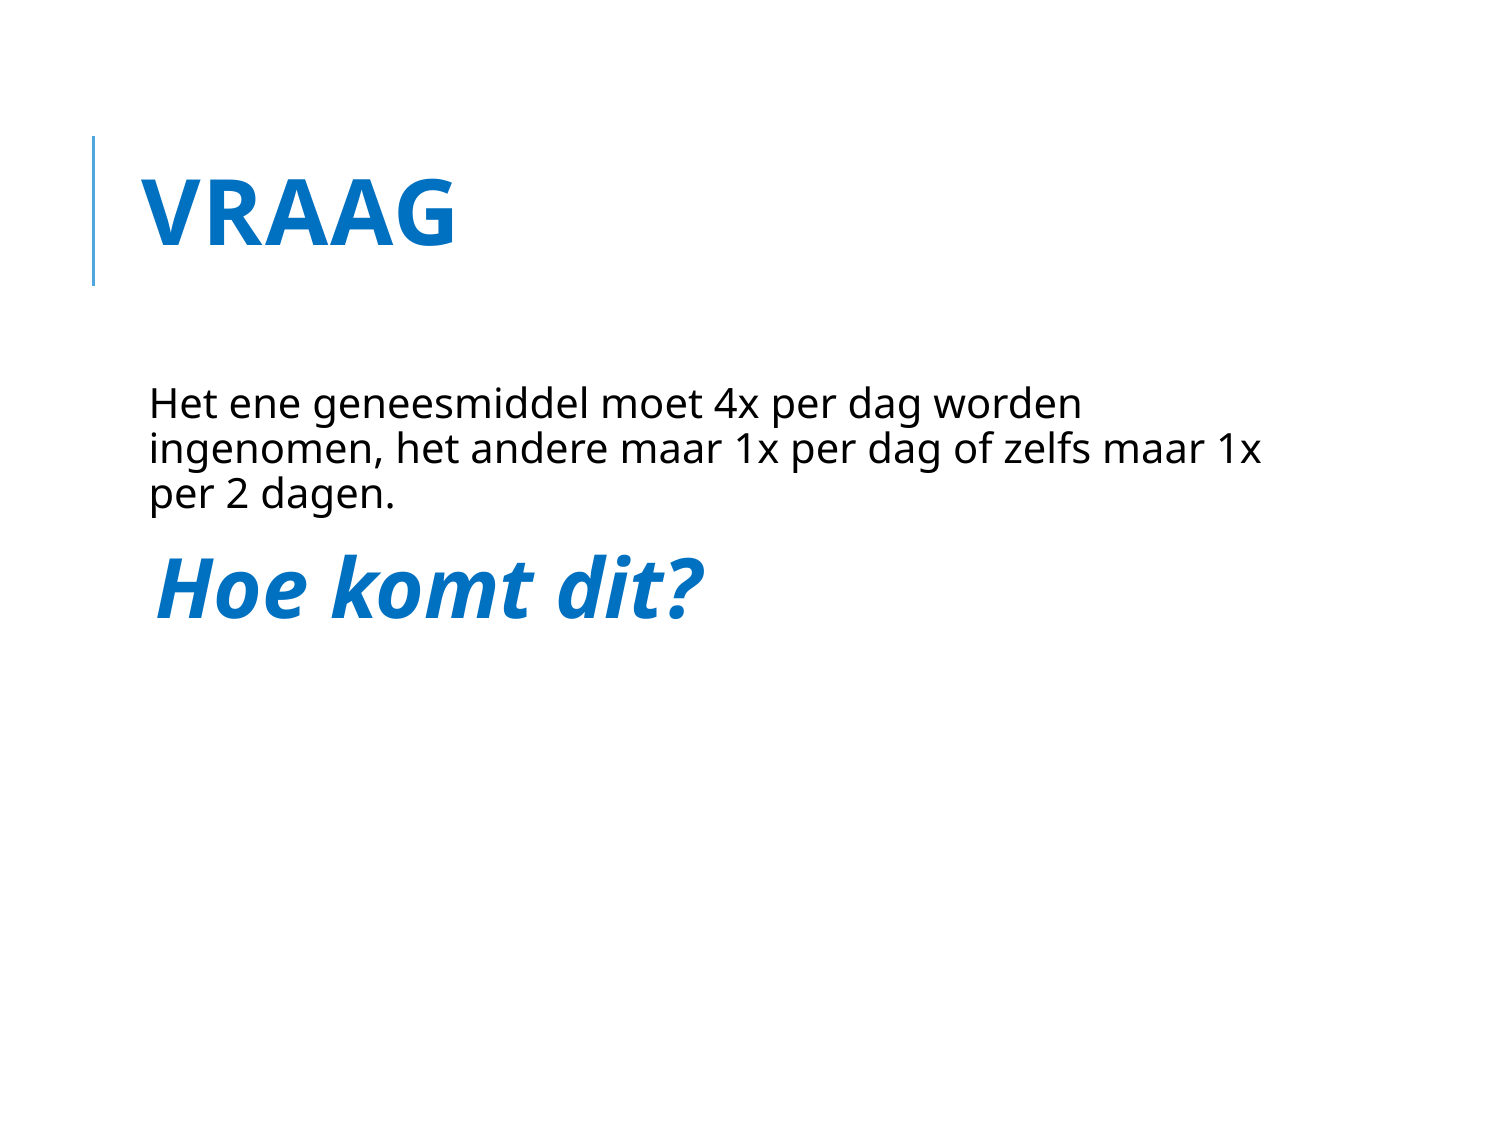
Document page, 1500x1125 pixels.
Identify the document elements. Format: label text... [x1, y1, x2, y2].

title Vraag [126, 96, 1322, 342]
list Het ene geneesmiddel moet 4x per dag worden ingenomen, het andere maar 1x per dag of zelfs maar 1x per 2 dagen. Hoe komt dit? [126, 375, 1322, 1035]
